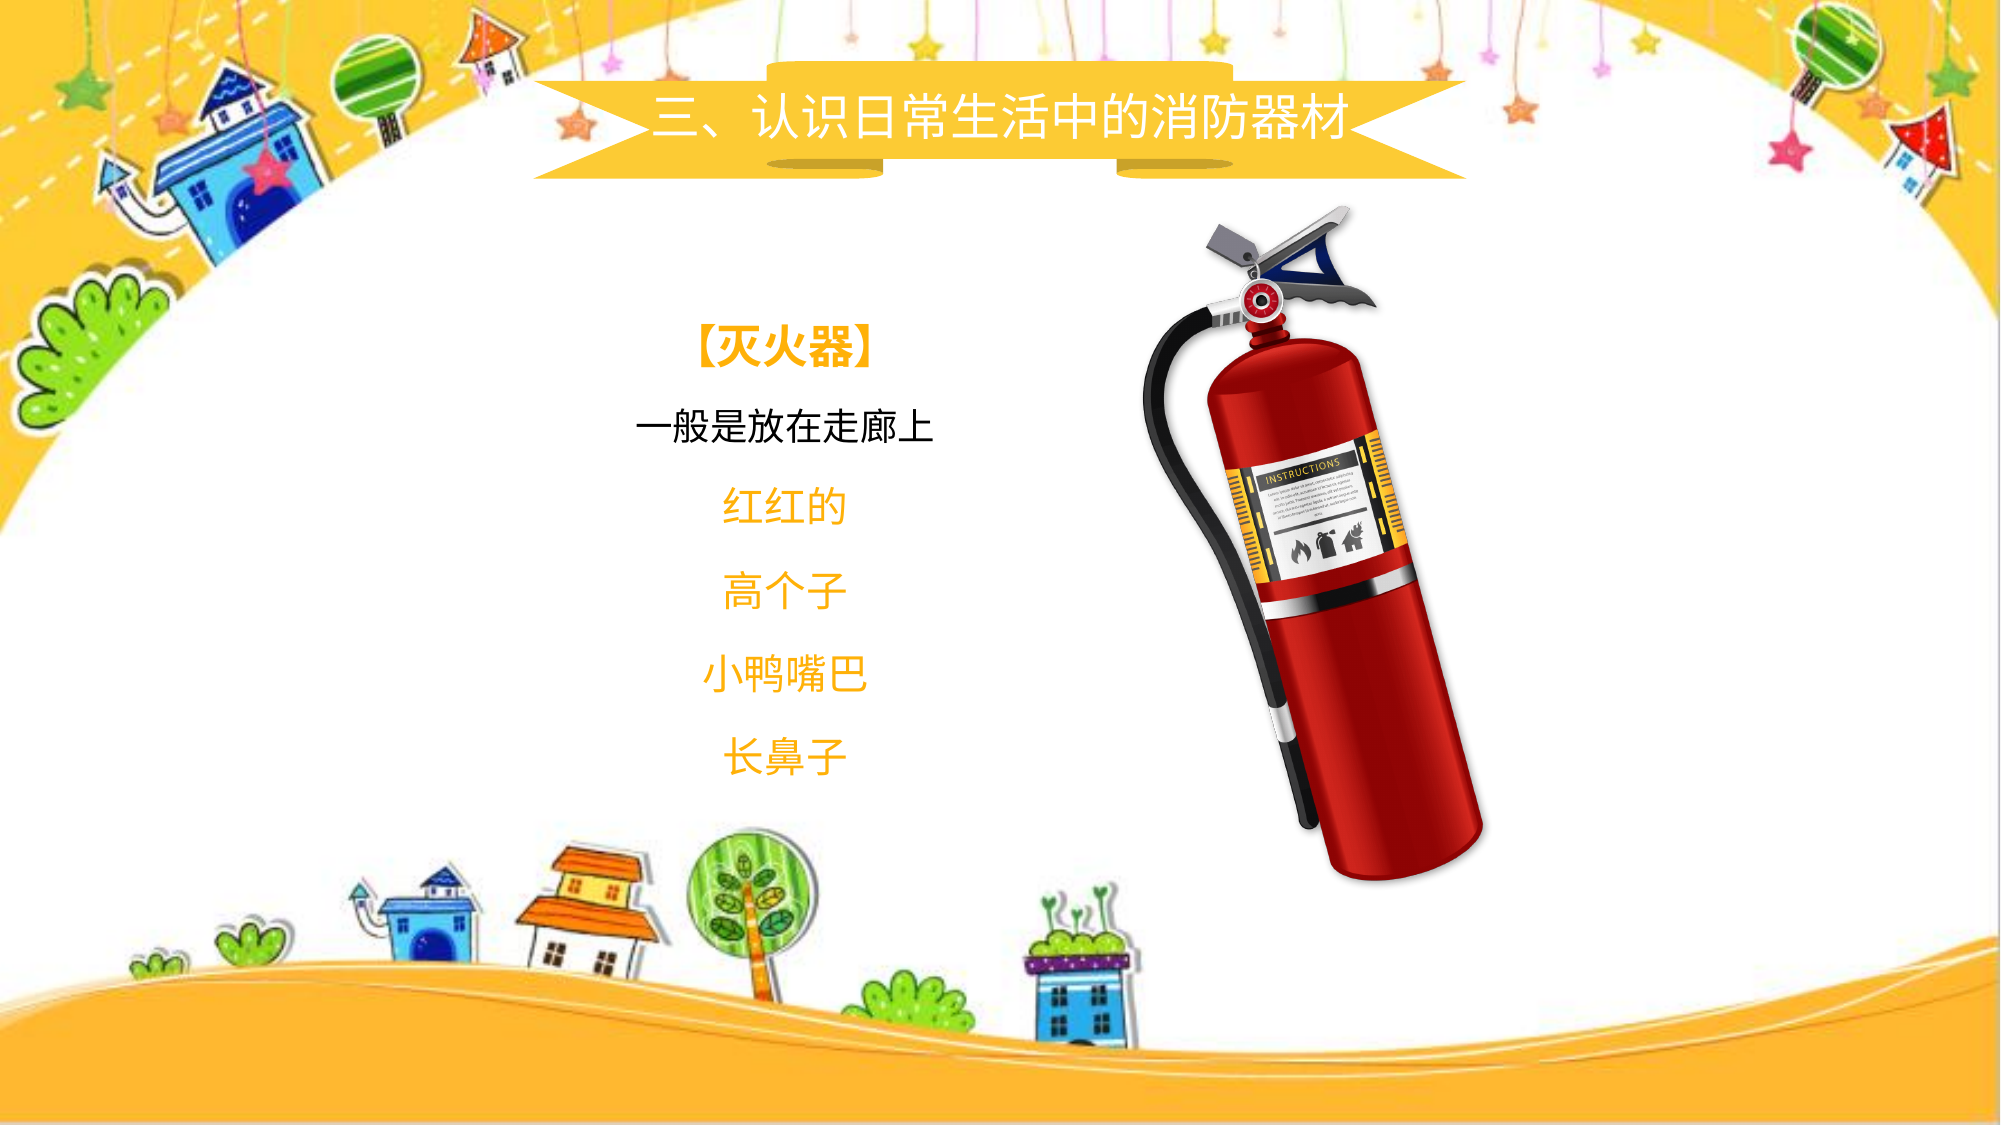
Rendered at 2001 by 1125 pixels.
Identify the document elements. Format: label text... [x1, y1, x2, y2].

text_box 【灭火器】 一般是放在走廊上 红红的 高个子 小鸭嘴巴 长鼻子 [472, 277, 1099, 795]
picture [0, 0, 2001, 1125]
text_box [533, 61, 1467, 179]
